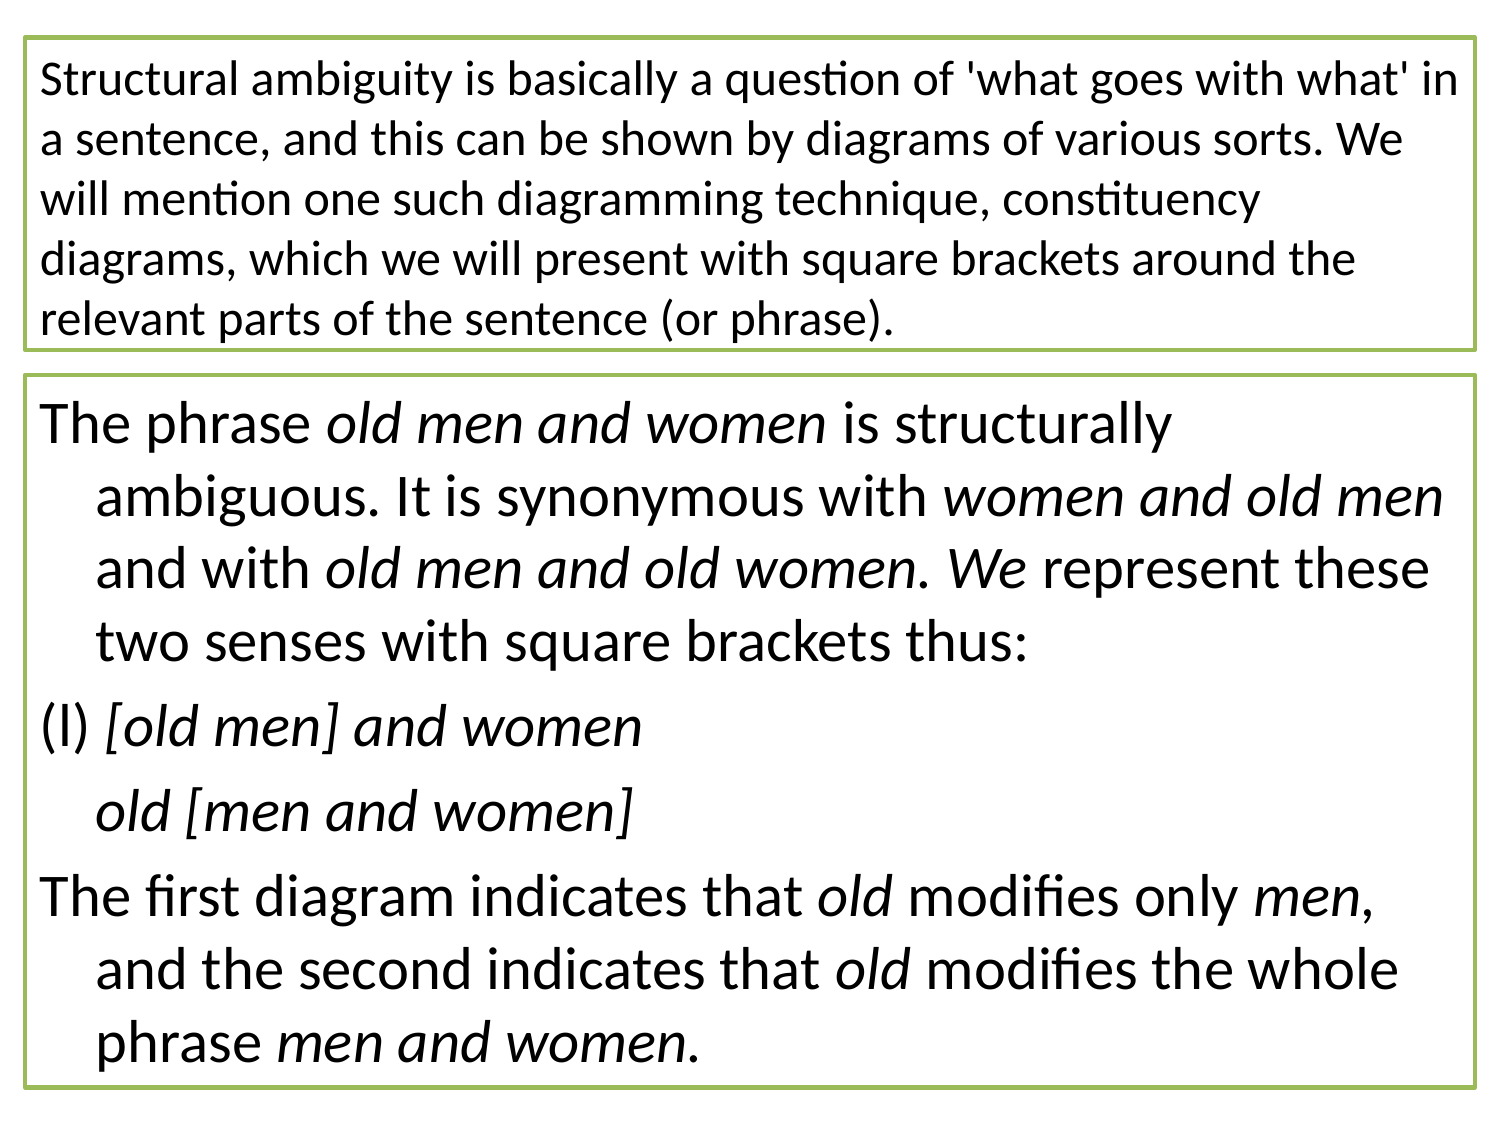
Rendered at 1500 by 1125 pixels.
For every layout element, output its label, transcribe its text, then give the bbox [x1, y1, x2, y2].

list The phrase old men and women is structurally ambiguous. It is synonymous with women and old men and with old men and old women. We represent these two senses with square brackets thus: (l) [old men] and women old [men and women] The first diagram indicates that old modifies only men, and the second indicates that old modifies the whole phrase men and women. [23, 373, 1477, 1090]
title Structural ambiguity is basically a question of 'what goes with what' in a sentence, and this can be shown by diagrams of various sorts. We will mention one such diagramming technique, constituency diagrams, which we will present with square brackets around the relevant parts of the sentence (or phrase). [23, 35, 1477, 352]
